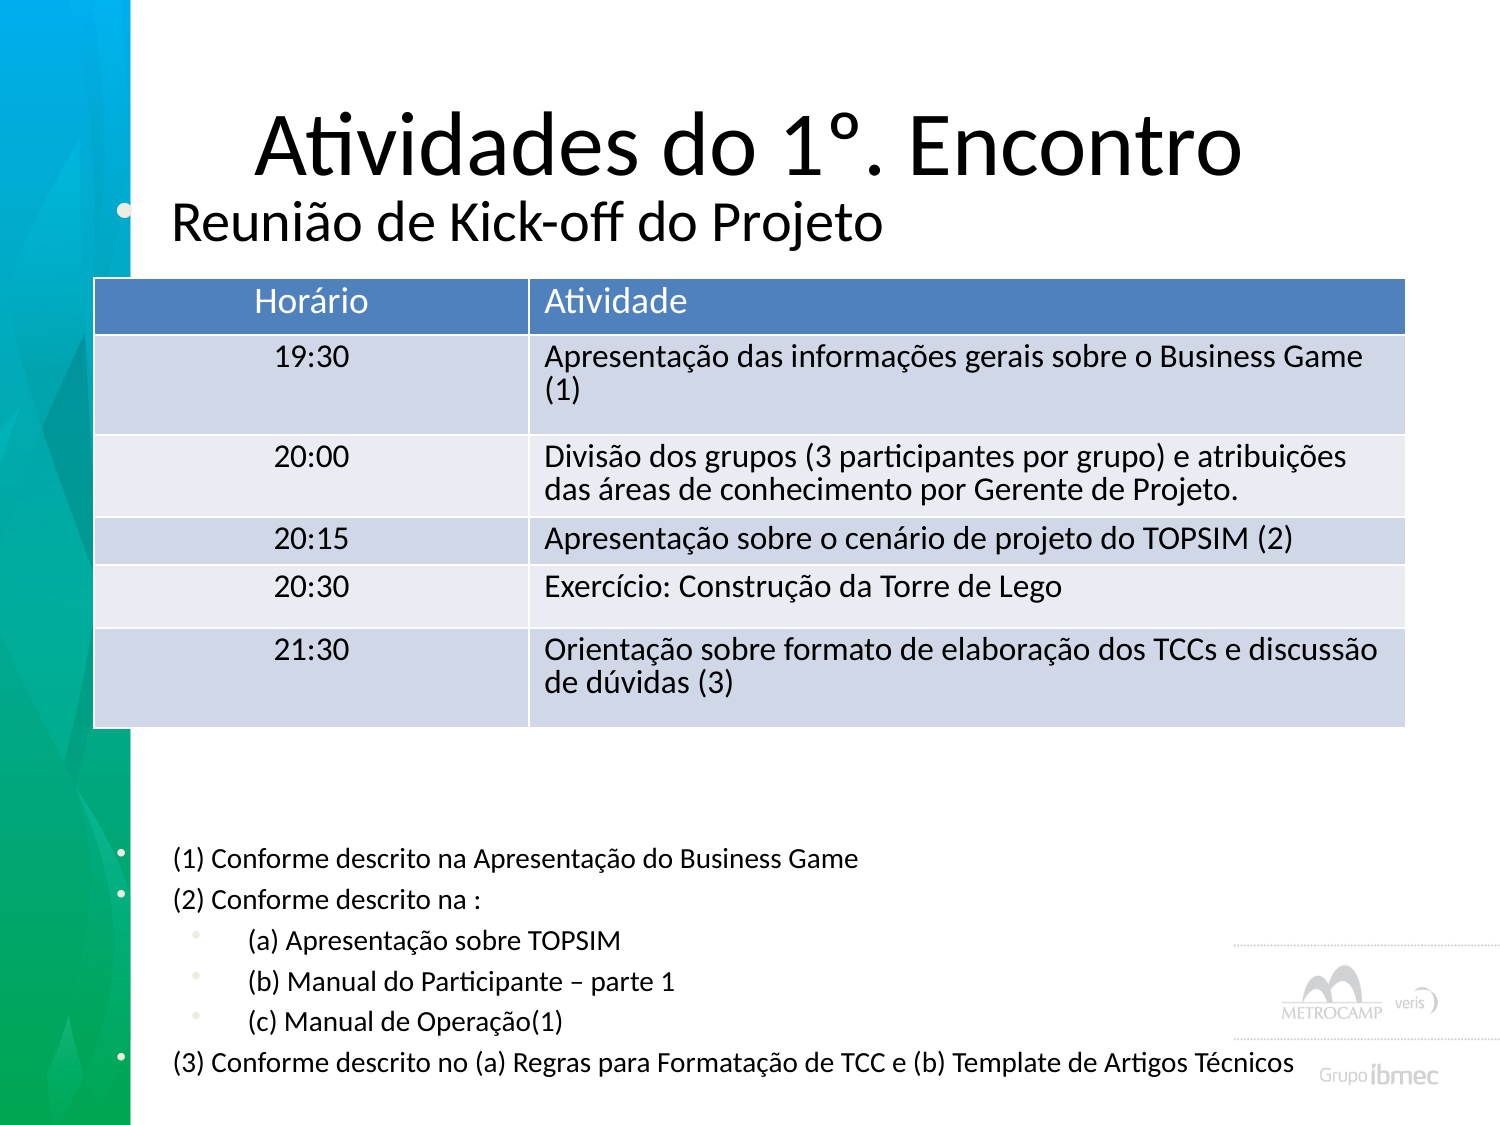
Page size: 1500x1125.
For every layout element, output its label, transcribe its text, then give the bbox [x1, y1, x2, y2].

text_box Reunião de Kick-off do Projeto [99, 175, 1475, 282]
table_cell Exercício: Construção da Torre de Lego [530, 566, 1405, 627]
table_cell Divisão dos grupos (3 participantes por grupo) e atribuições das áreas de conhecimento por Gerente de Projeto. [530, 436, 1405, 516]
table_cell 20:15 [95, 518, 528, 564]
table_cell Apresentação das informações gerais sobre o Business Game (1) [530, 336, 1405, 434]
table_cell 20:00 [95, 436, 528, 516]
table_cell 20:30 [95, 566, 528, 627]
table_cell 19:30 [95, 336, 528, 434]
picture [0, 0, 1500, 1125]
title Atividades do 1º. Encontro [75, 45, 1425, 233]
table_cell Apresentação sobre o cenário de projeto do TOPSIM (2) [530, 518, 1405, 564]
table_header Atividade [530, 279, 1405, 334]
text_box (1) Conforme descrito na Apresentação do Business Game (2) Conforme descrito na : (a) Apresentação sobre TOPSIM (b) Manual do Participante – parte 1 (c) Manual de Operação(1) (3) Conforme descrito no (a) Regras para Formatação de TCC e (b) Template de Artigos Técnicos [101, 831, 1477, 996]
table_header Horário [95, 279, 528, 334]
table_cell Orientação sobre formato de elaboração dos TCCs e discussão de dúvidas (3) [530, 629, 1405, 727]
table_cell 21:30 [95, 629, 528, 727]
